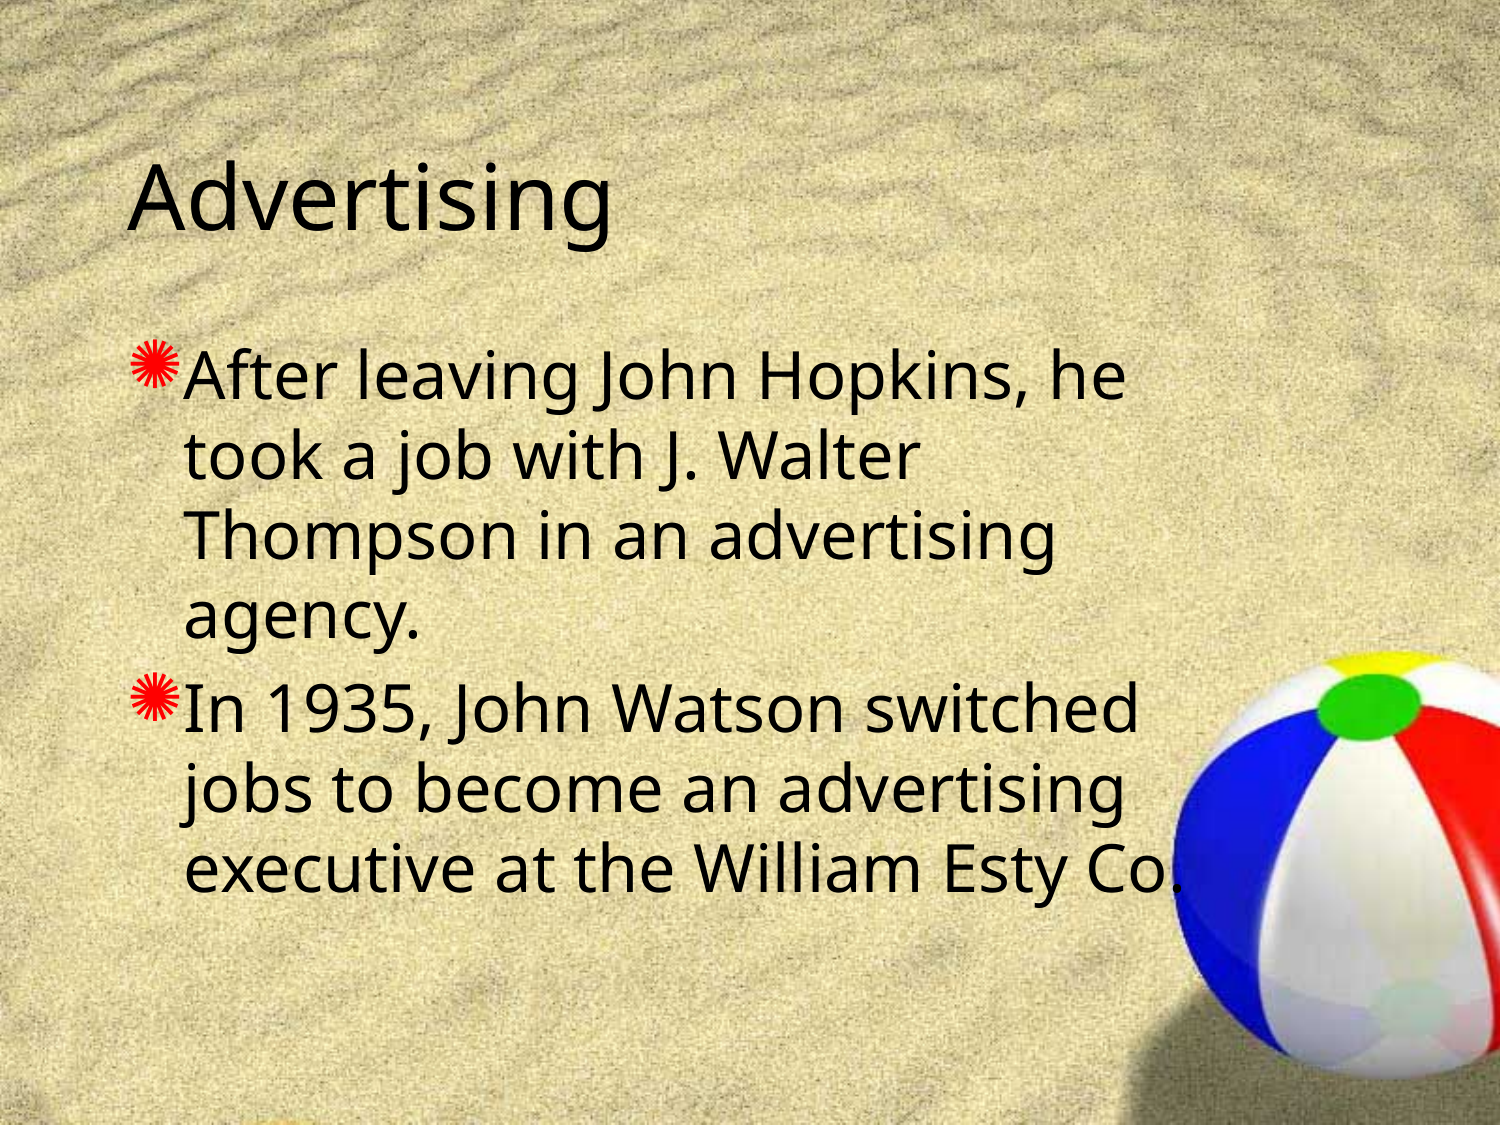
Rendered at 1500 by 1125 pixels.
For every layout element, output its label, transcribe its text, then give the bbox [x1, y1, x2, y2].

list After leaving John Hopkins, he took a job with J. Walter Thompson in an advertising agency. In 1935, John Watson switched jobs to become an advertising executive at the William Esty Co. [112, 324, 1213, 1001]
picture [0, 0, 1500, 1125]
title Advertising [112, 99, 1388, 288]
